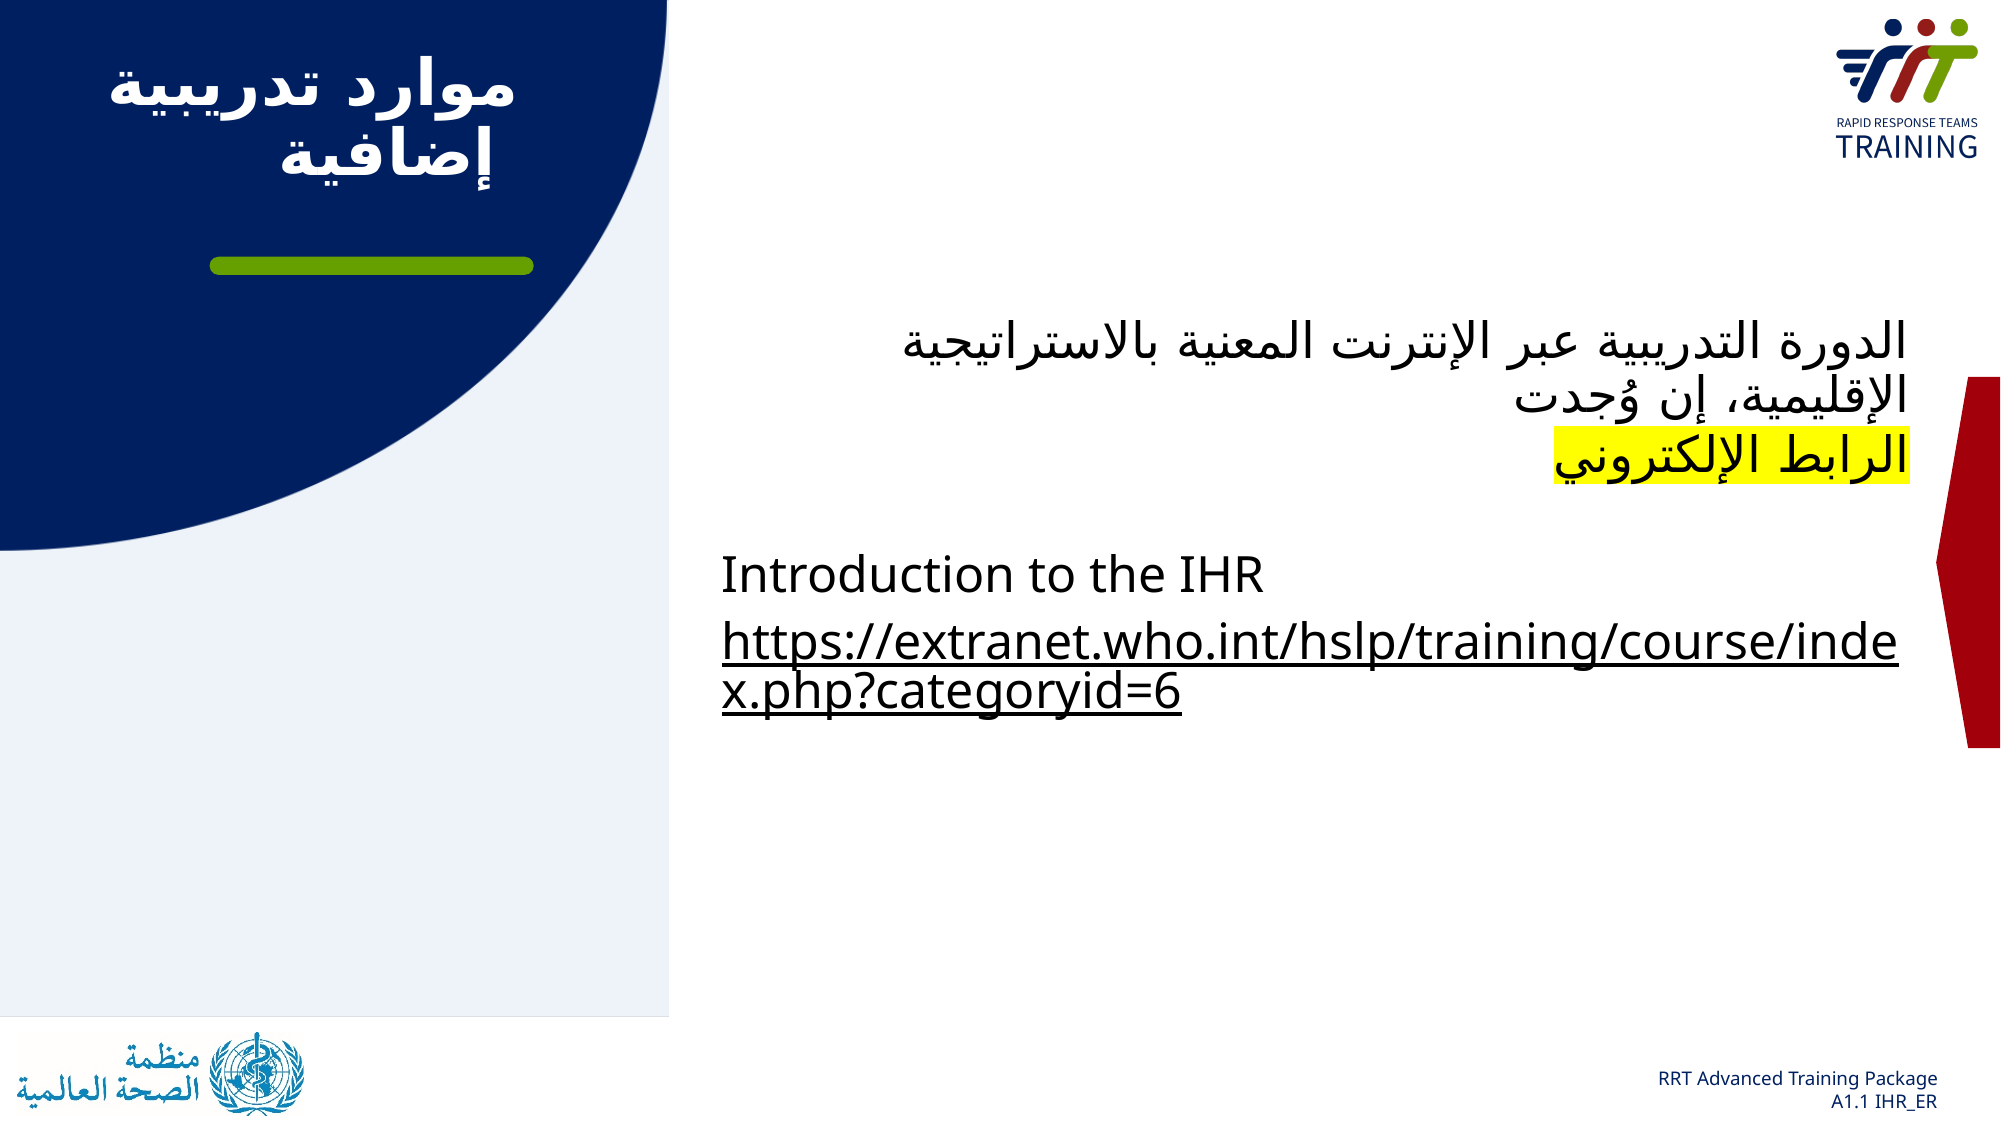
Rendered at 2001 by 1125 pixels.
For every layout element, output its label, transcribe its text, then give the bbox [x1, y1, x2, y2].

picture [0, 0, 669, 1018]
picture [1835, 19, 1978, 167]
list الدورة التدريبية عبر الإنترنت المعنية بالاستراتيجية الإقليمية، إن وُجدت الرابط الإلكتروني Introduction to the IHR https://extranet.who.int/hslp/training/course/index.php?categoryid=6 [713, 307, 1918, 1097]
picture [17, 1032, 304, 1116]
text_box [209, 256, 534, 275]
title موارد تدريبية إضافية [0, 42, 534, 276]
